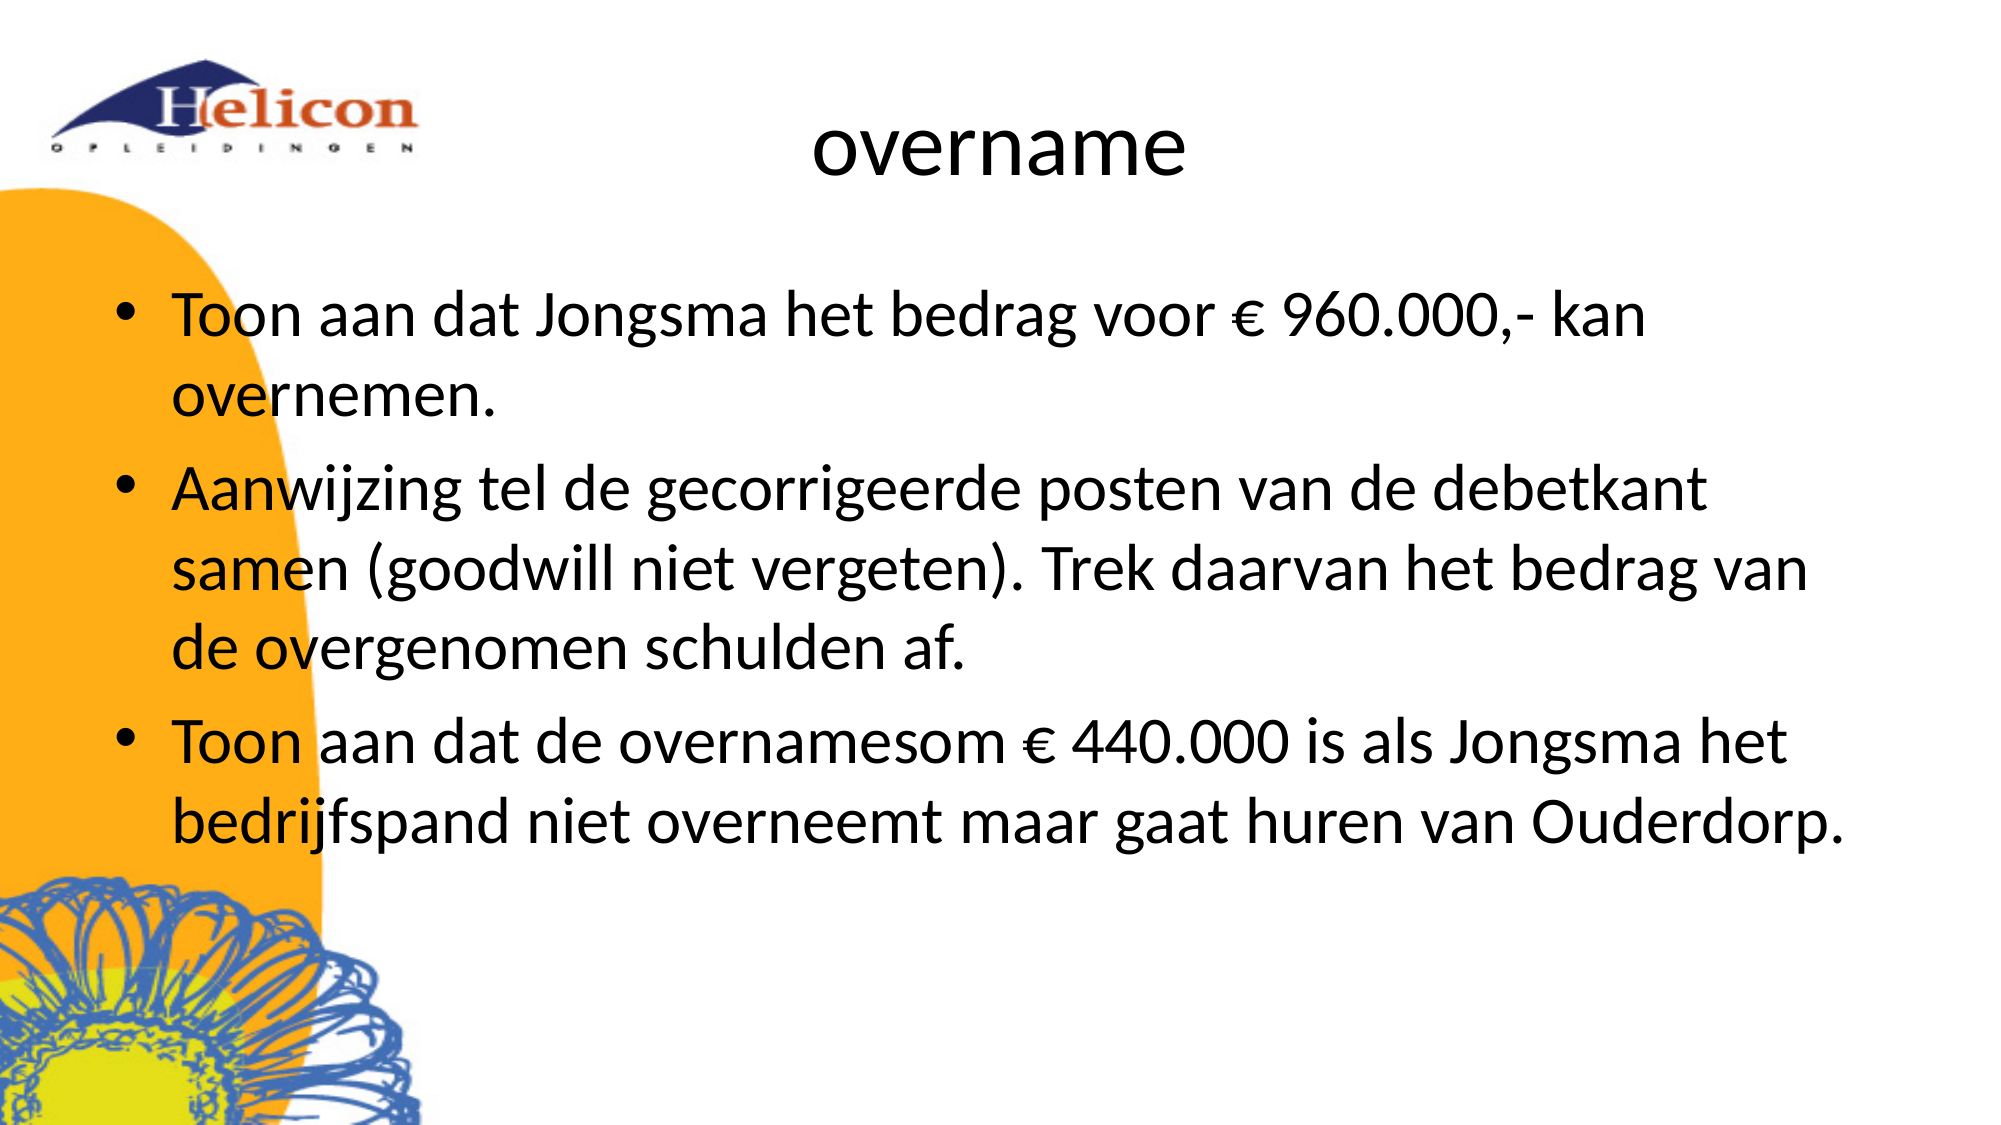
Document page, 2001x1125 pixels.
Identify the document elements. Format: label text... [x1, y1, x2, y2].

picture [0, 0, 2001, 1125]
title overname [99, 45, 1900, 233]
list Toon aan dat Jongsma het bedrag voor € 960.000,- kan overnemen. Aanwijzing tel de gecorrigeerde posten van de debetkant samen (goodwill niet vergeten). Trek daarvan het bedrag van de overgenomen schulden af. Toon aan dat de overnamesom € 440.000 is als Jongsma het bedrijfspand niet overneemt maar gaat huren van Ouderdorp. [99, 262, 1900, 1005]
